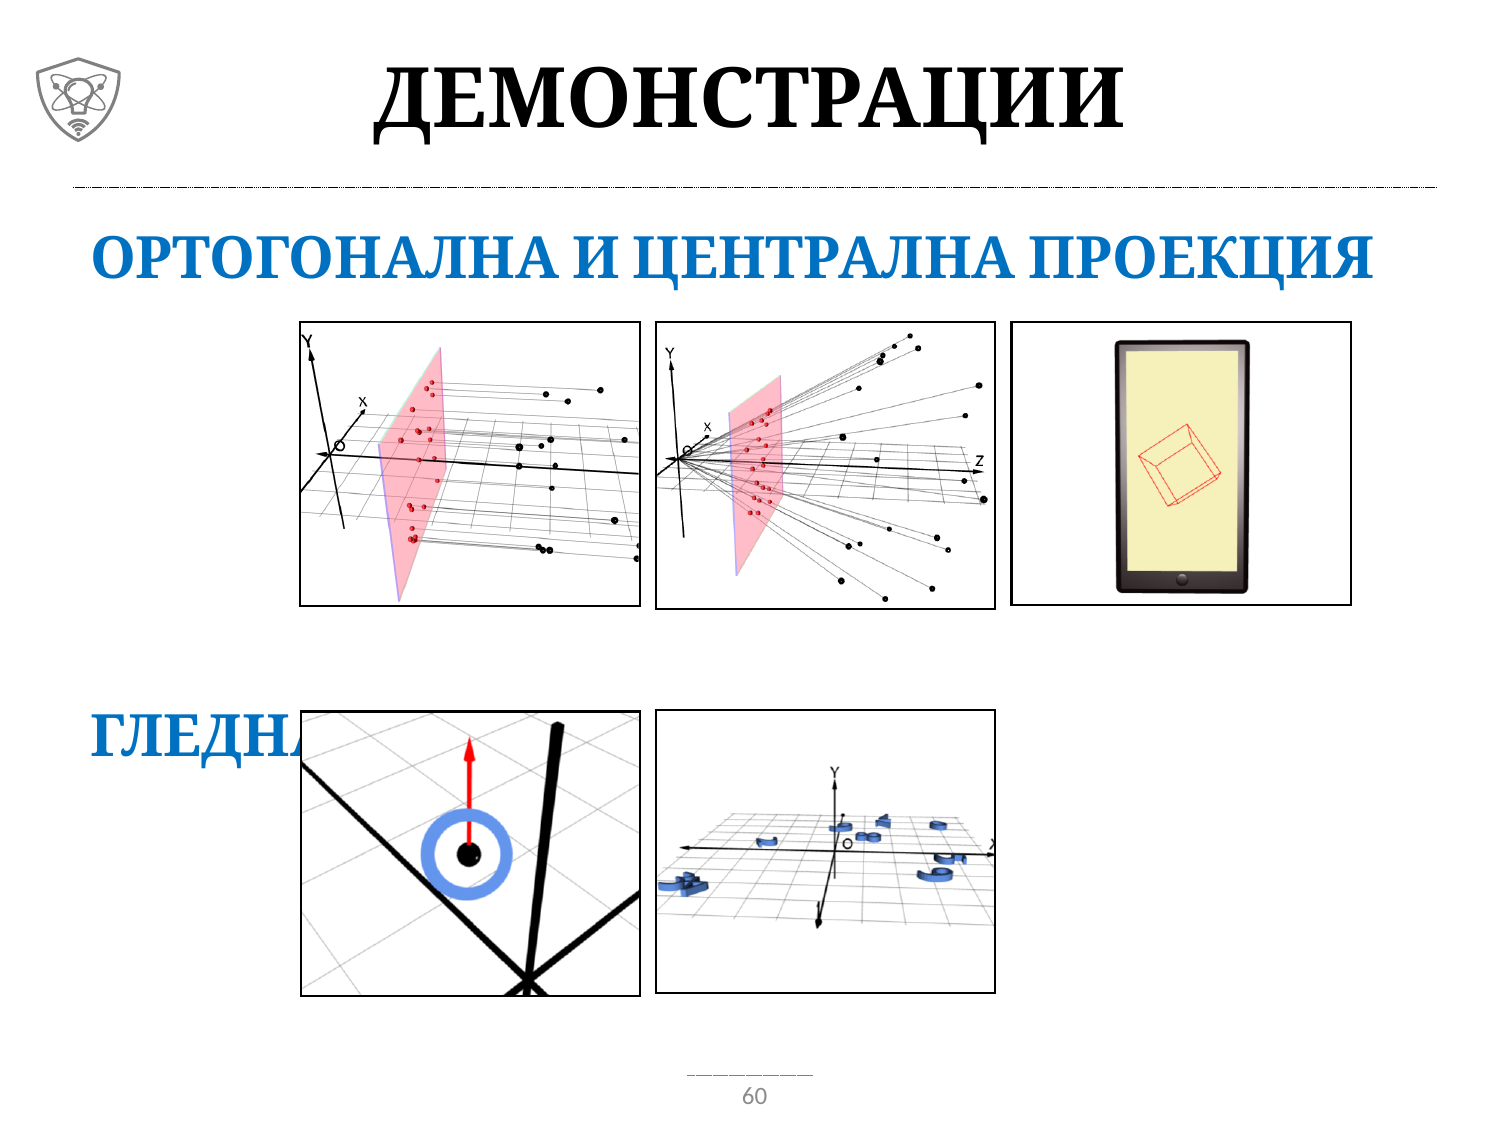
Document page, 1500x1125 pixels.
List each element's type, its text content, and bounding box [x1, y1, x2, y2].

picture [301, 712, 640, 995]
picture [656, 710, 995, 993]
picture [300, 323, 639, 605]
title Демонстрации [0, 0, 1500, 188]
list Ортогонална и централна проекция Гледна точка [75, 212, 1450, 1063]
picture [1012, 323, 1351, 604]
slide_number 60 [579, 1065, 930, 1125]
picture [656, 323, 995, 609]
